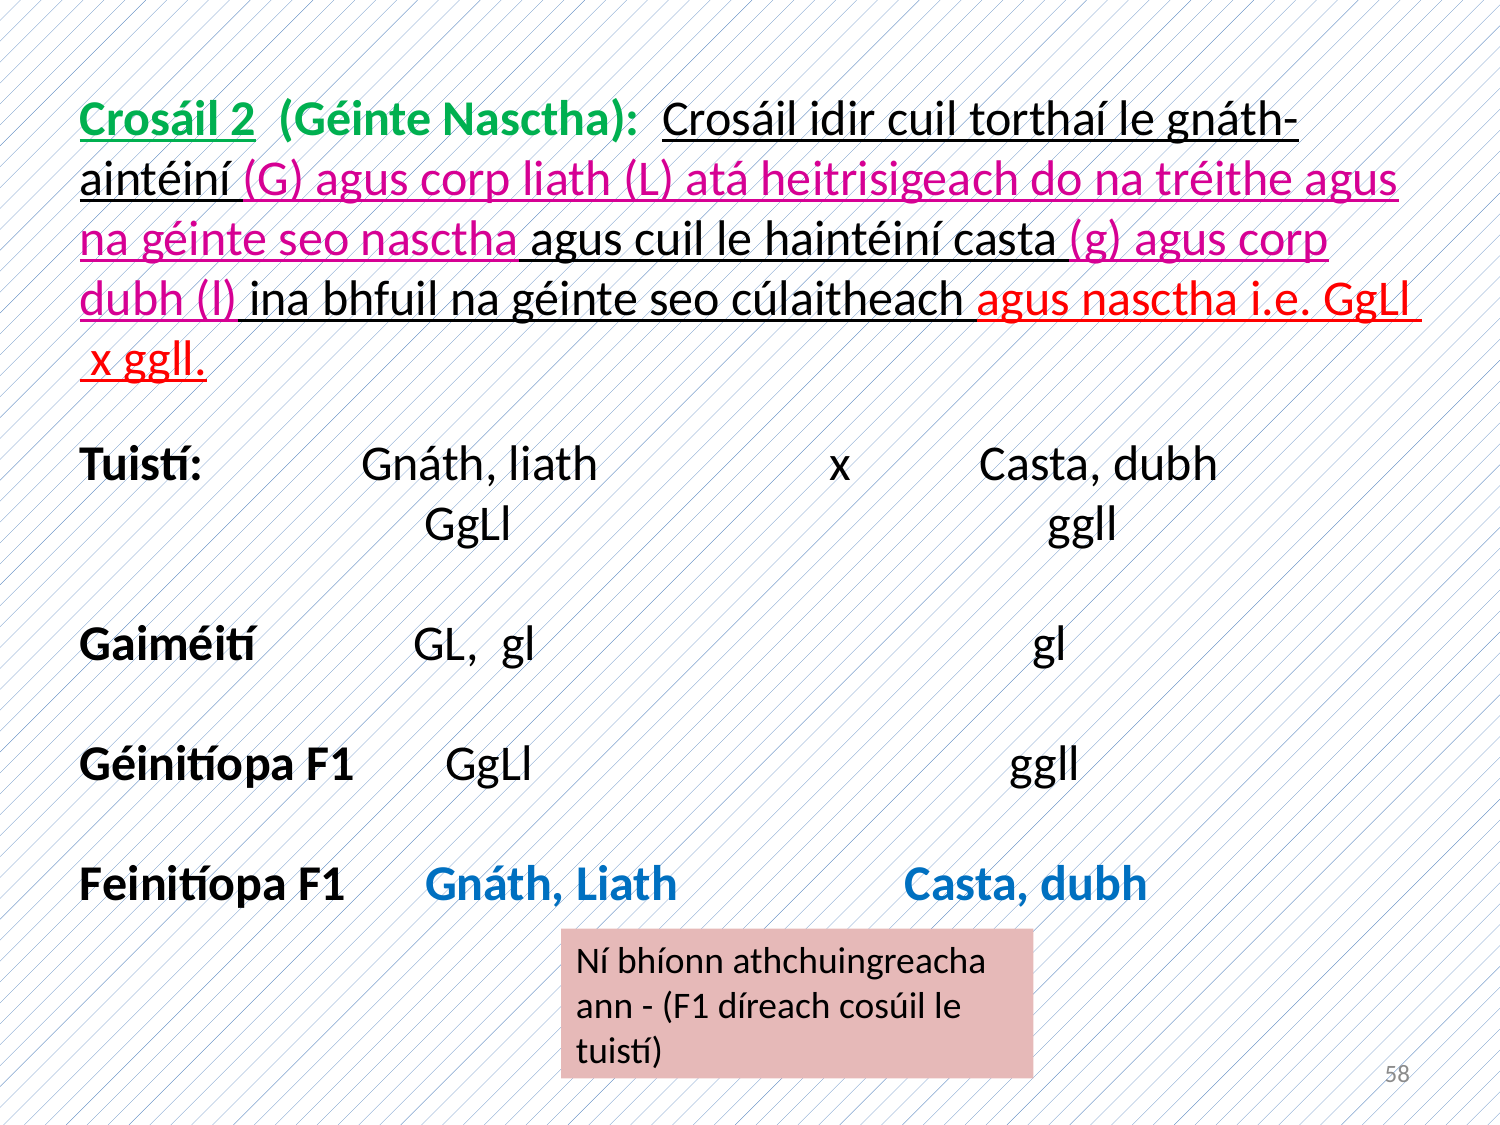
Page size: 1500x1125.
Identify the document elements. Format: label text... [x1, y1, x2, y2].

text_box Crosáil 2 (Géinte Nasctha): Crosáil idir cuil torthaí le gnáth- aintéiní (G) agus corp liath (L) atá heitrisigeach do na tréithe agus na géinte seo nasctha agus cuil le haintéiní casta (g) agus corp dubh (l) ina bhfuil na géinte seo cúlaitheach agus nasctha i.e. GgLl x ggll. Tuistí: Gnáth, liath x Casta, dubh GgLl ggll Gaiméití GL, gl gl Géinitíopa F1 GgLl ggll Feinitíopa F1 Gnáth, Liath Casta, dubh [64, 78, 1447, 1038]
slide_number 58 [1074, 1042, 1425, 1103]
text_box Ní bhíonn athchuingreacha ann - (F1 díreach cosúil le tuistí) [561, 928, 1034, 1079]
